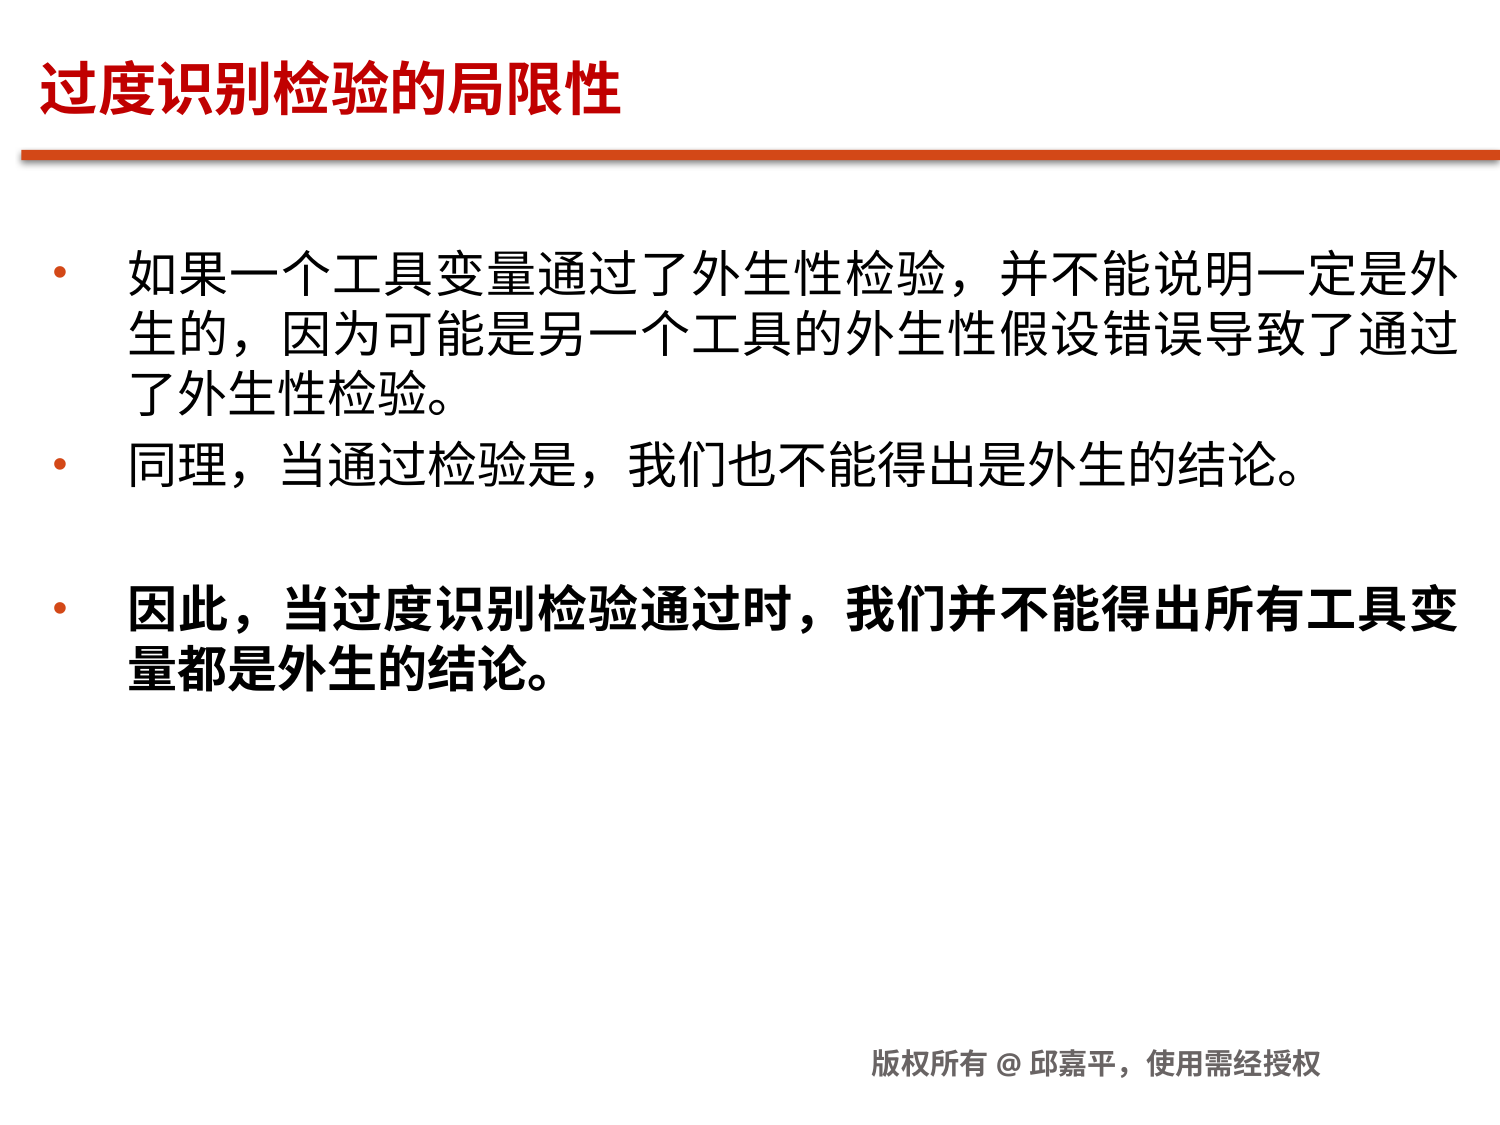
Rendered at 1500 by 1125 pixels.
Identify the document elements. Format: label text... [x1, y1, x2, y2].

title 过度识别检验的局限性 [24, 50, 1450, 138]
footer 版权所有@邱嘉平，使用需经授权 [690, 1025, 1500, 1100]
